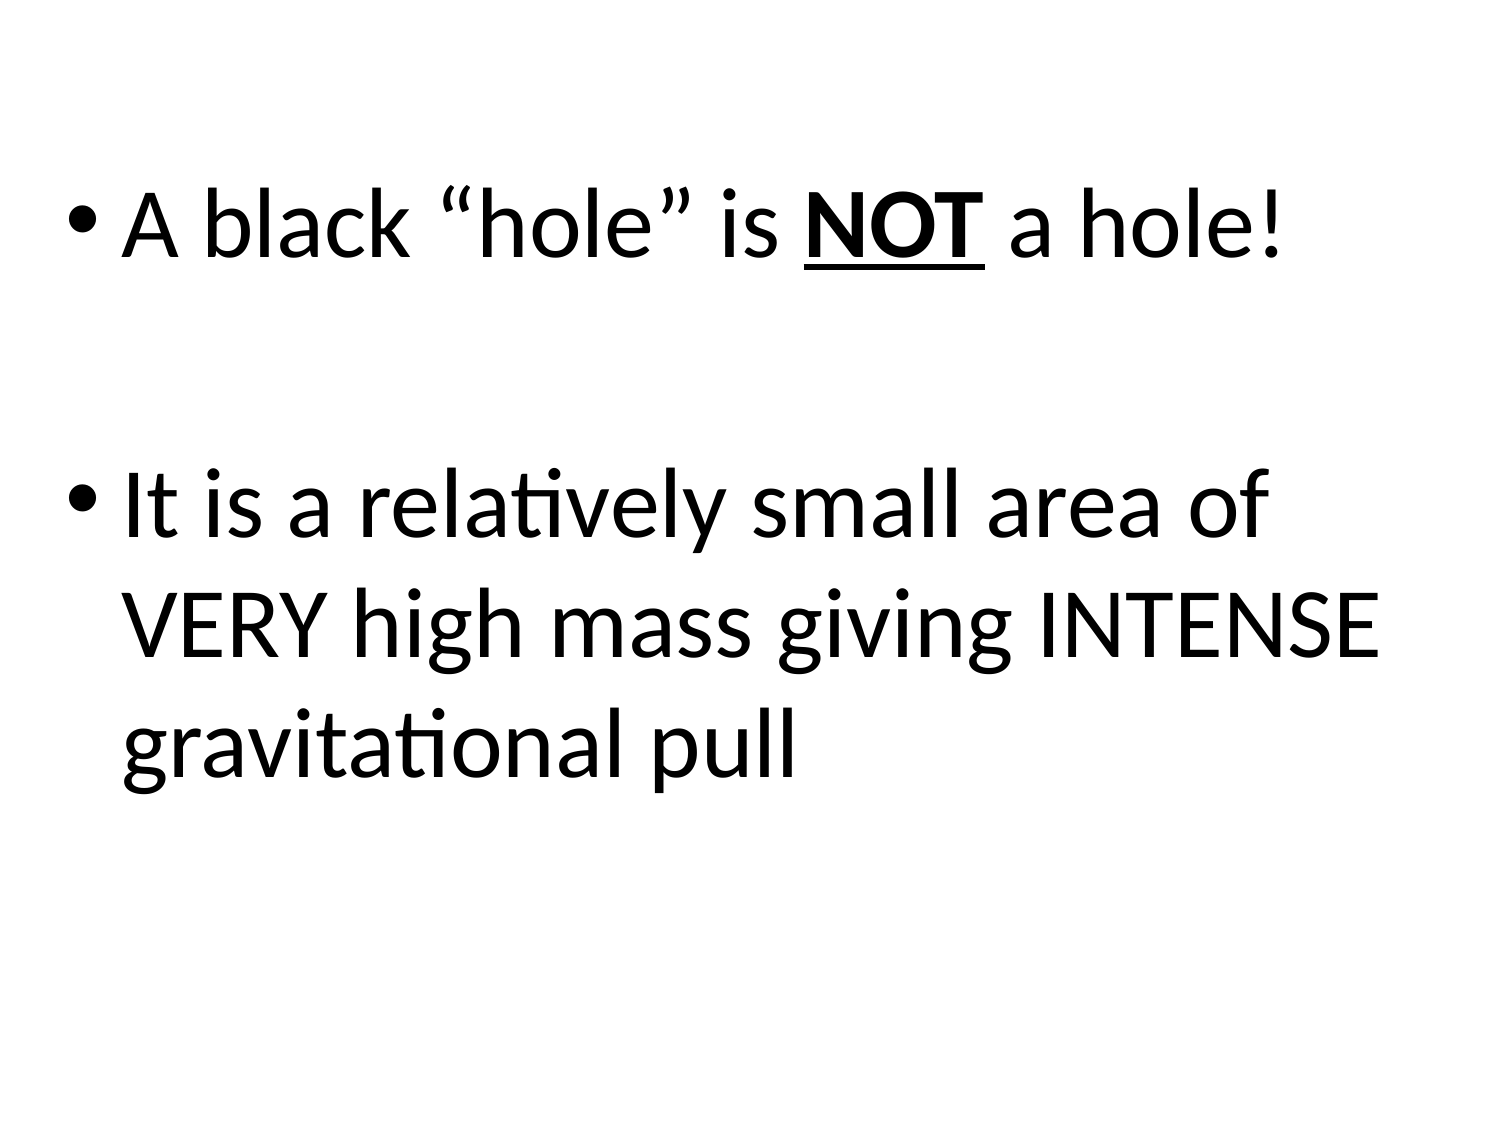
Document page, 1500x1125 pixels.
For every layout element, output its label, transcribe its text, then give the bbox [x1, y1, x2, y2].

list A black “hole” is NOT a hole! It is a relatively small area of VERY high mass giving INTENSE gravitational pull [50, 149, 1425, 1005]
